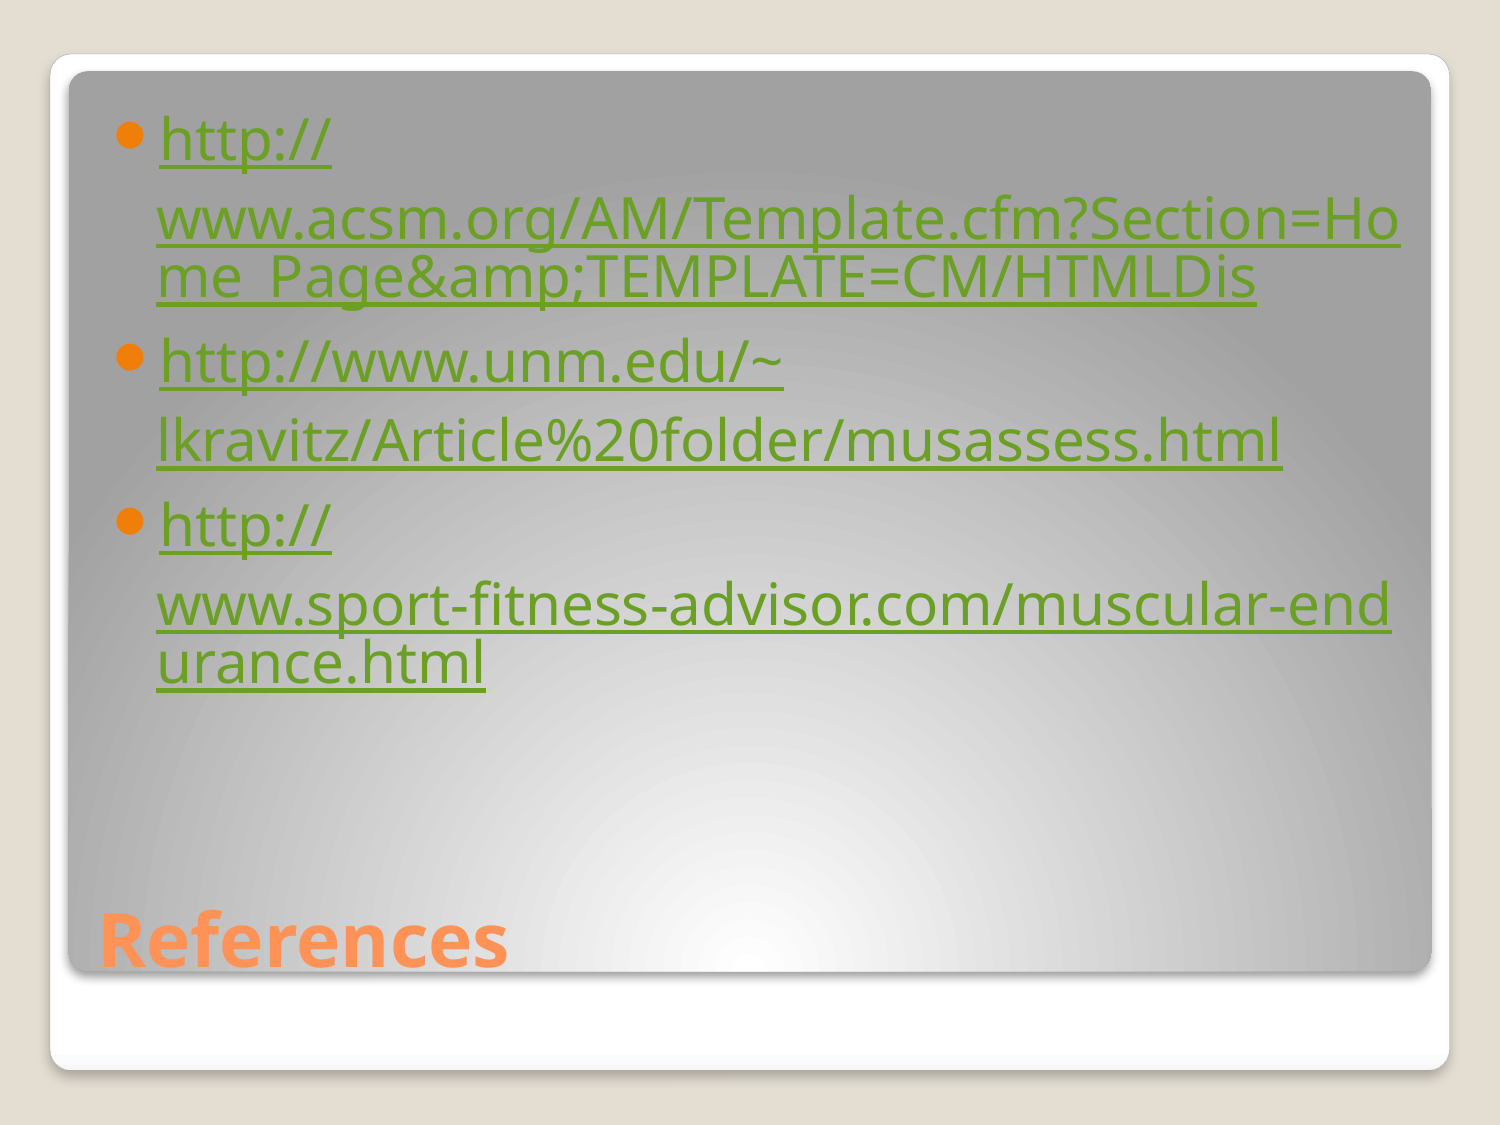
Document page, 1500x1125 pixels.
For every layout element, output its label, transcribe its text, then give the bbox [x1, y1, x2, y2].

list http://www.acsm.org/AM/Template.cfm?Section=Home_Page&amp;TEMPLATE=CM/HTMLDis http://www.unm.edu/~lkravitz/Article%20folder/musassess.html http://www.sport-fitness-advisor.com/muscular-endurance.html [82, 86, 1425, 774]
title References [82, 817, 1425, 990]
